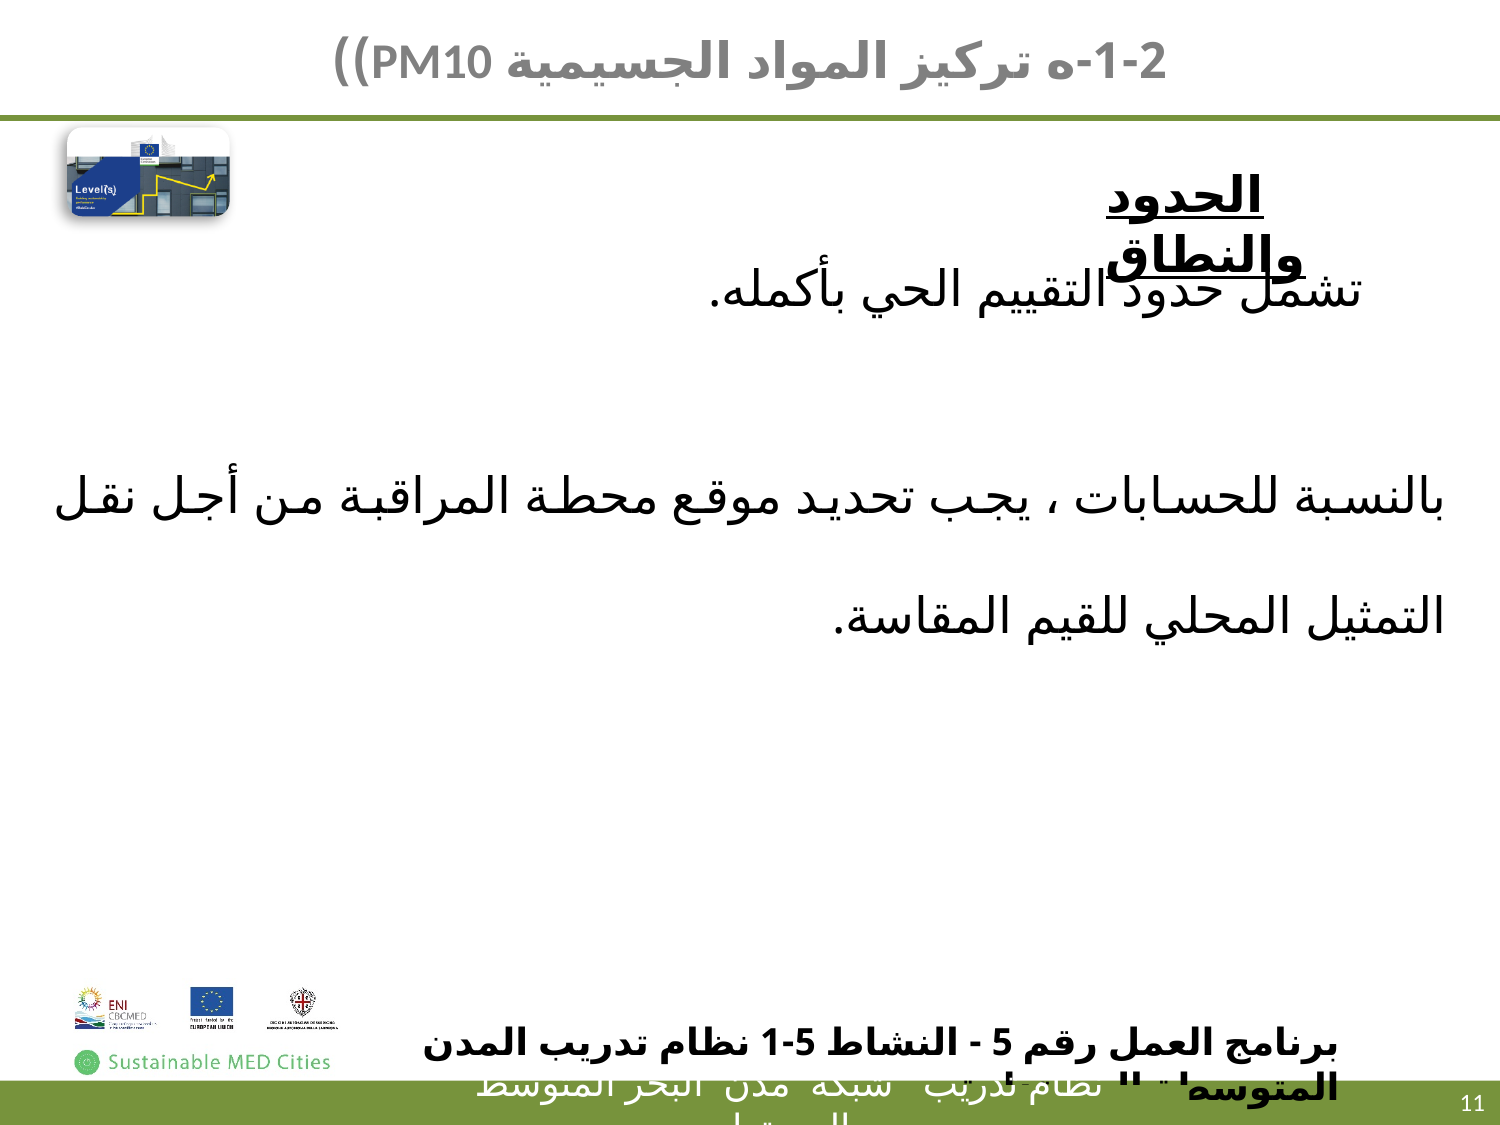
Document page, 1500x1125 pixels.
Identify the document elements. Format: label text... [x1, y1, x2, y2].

text_box تشمل حدود التقييم الحي بأكمله. [38, 249, 1380, 324]
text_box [330, 990, 1493, 1123]
picture [62, 978, 356, 1080]
text_box بالنسبة للحسابات ، يجب تحديد موقع محطة المراقبة من أجل نقل التمثيل المحلي للقيم المقاسة. [38, 396, 1462, 809]
picture [66, 127, 230, 217]
title 1-2-ه تركيز المواد الجسيمية PM10)) [0, 0, 1500, 117]
slide_number 11 [1496, 1078, 1500, 1125]
text_box الحدود والنطاق [1091, 154, 1433, 255]
